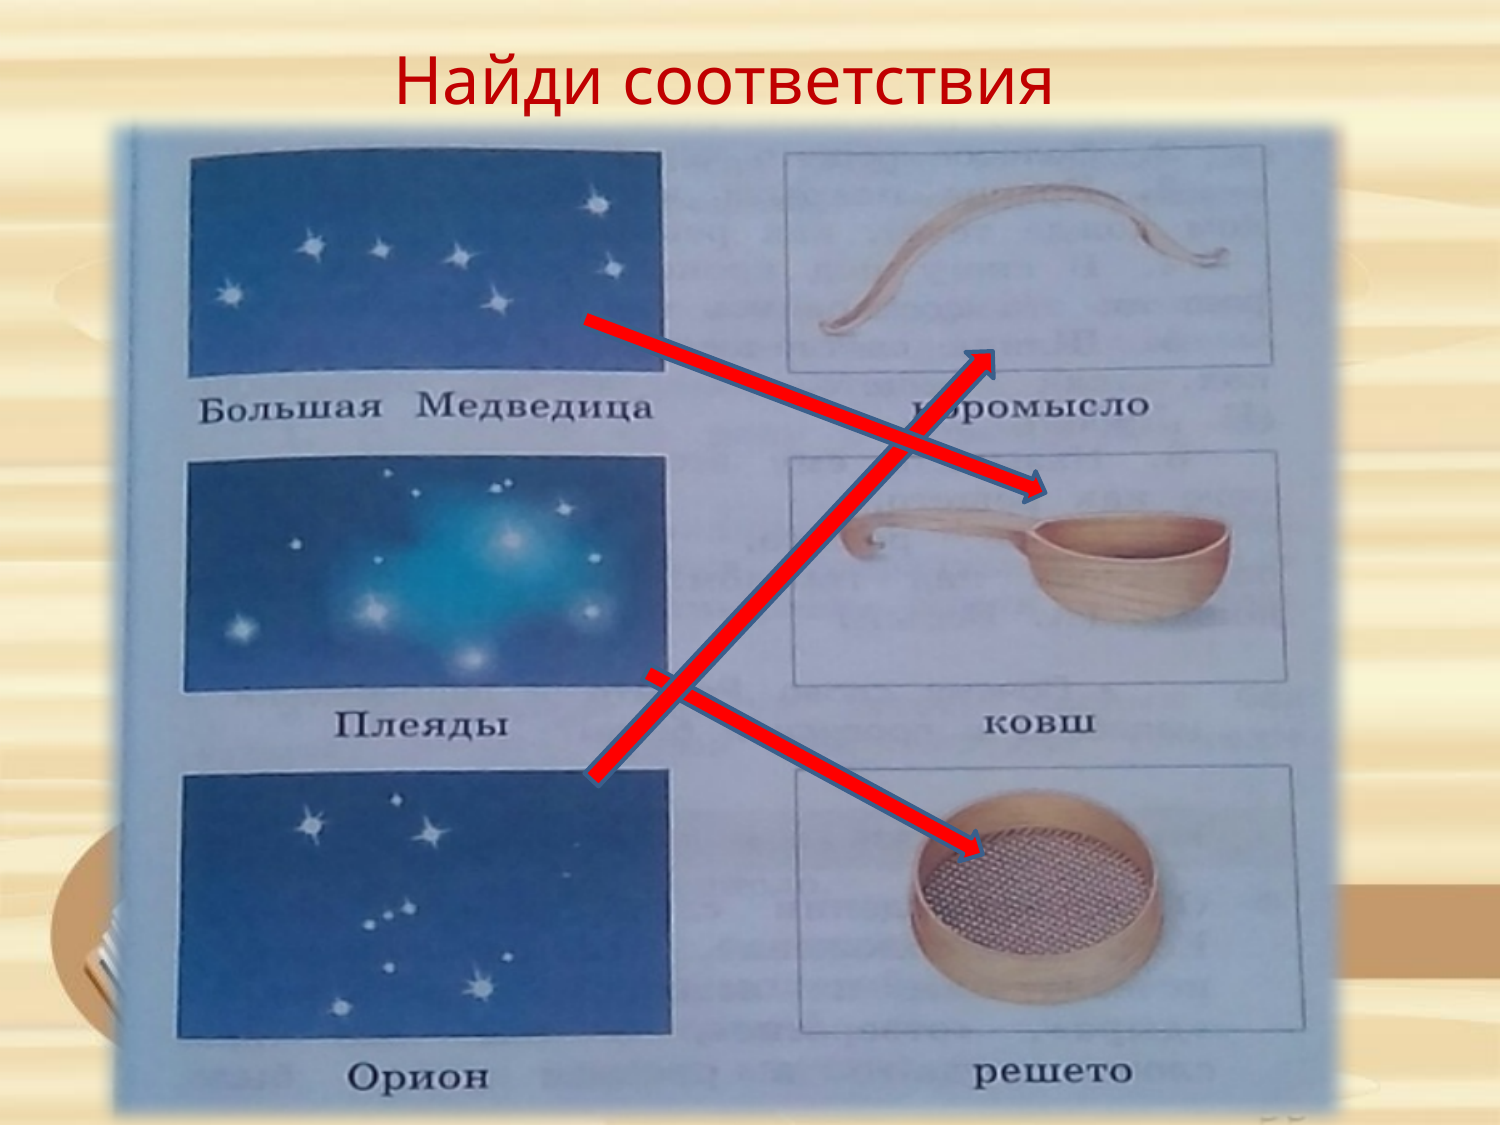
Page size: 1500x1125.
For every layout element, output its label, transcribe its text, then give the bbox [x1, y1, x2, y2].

picture [0, 0, 1500, 1125]
text_box Найди соответствия [75, 30, 1375, 126]
